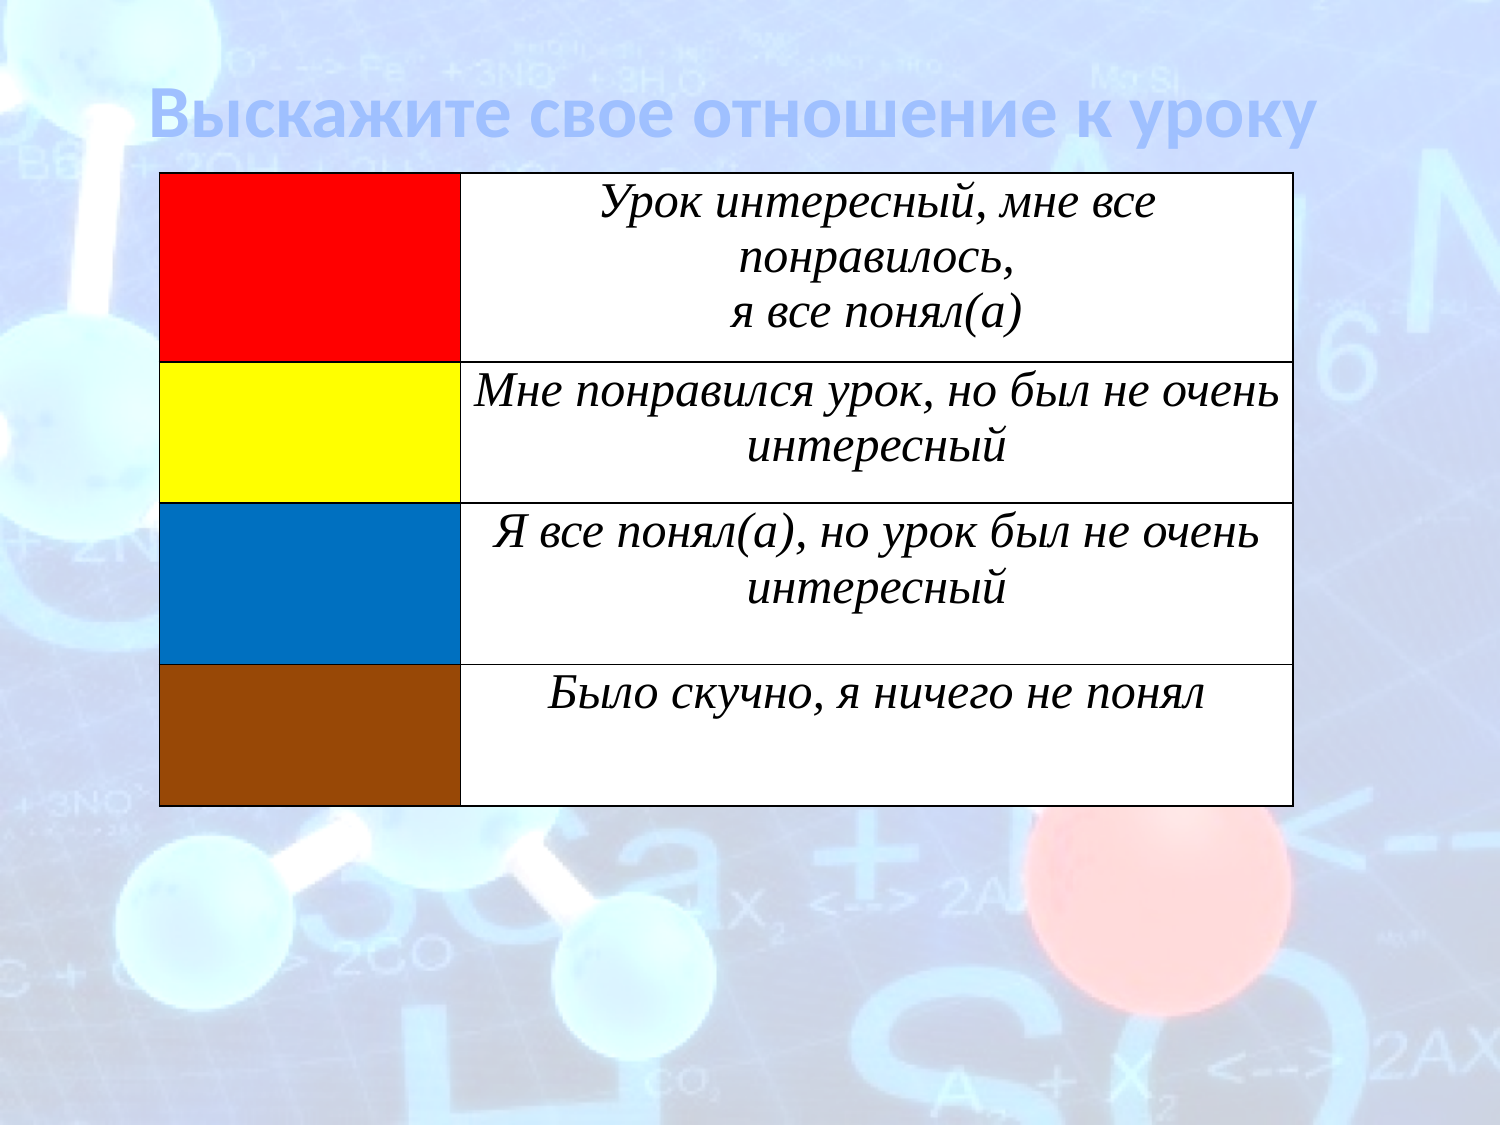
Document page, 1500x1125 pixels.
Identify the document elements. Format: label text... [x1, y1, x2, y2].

text_box Выскажите свое отношение к уроку [64, 54, 1403, 160]
table_cell [160, 363, 460, 502]
table_cell [160, 665, 460, 805]
table_header Урок интересный, мне все понравилось, я все понял(а) [461, 174, 1292, 361]
table_cell [160, 504, 460, 664]
table_cell Я все понял(а), но урок был не очень интересный [461, 504, 1292, 664]
table_cell Было скучно, я ничего не понял [461, 665, 1292, 805]
table_header [160, 174, 460, 361]
table_cell Мне понравился урок, но был не очень интересный [461, 363, 1292, 502]
picture [0, 0, 1500, 1125]
